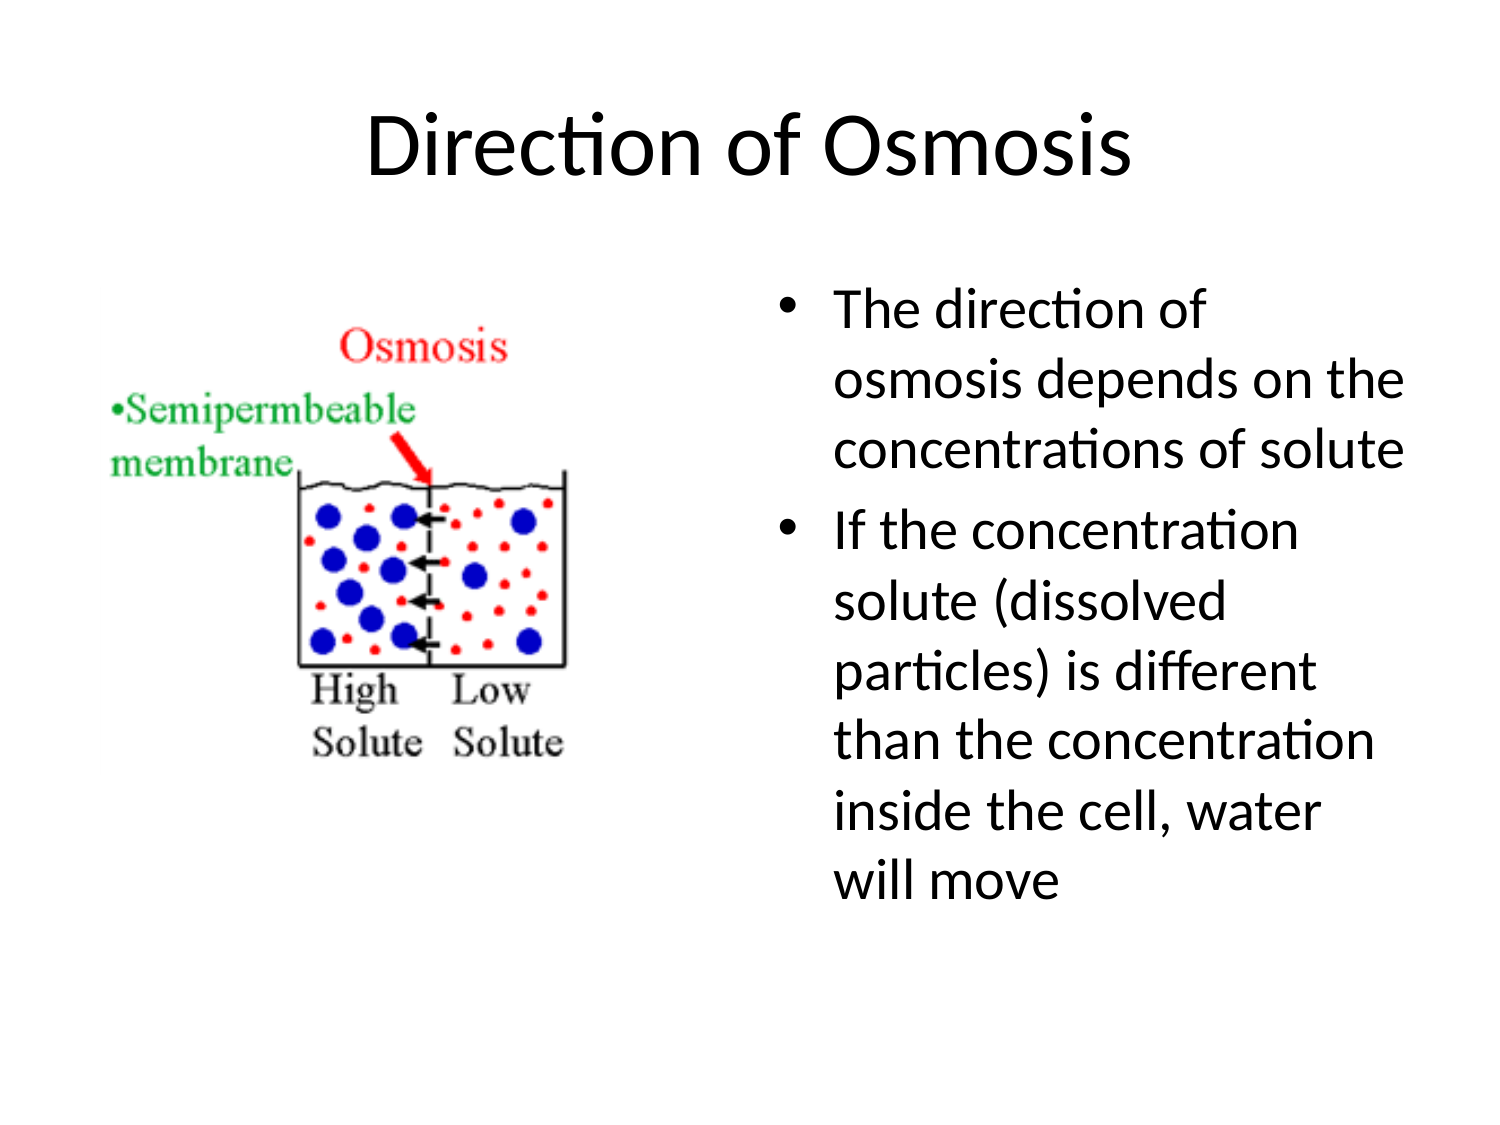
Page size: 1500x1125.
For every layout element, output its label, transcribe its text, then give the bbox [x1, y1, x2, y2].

title Direction of Osmosis [75, 45, 1425, 233]
list The direction of osmosis depends on the concentrations of solute If the concentration solute (dissolved particles) is different than the concentration inside the cell, water will move [762, 262, 1425, 1005]
picture [99, 287, 751, 776]
